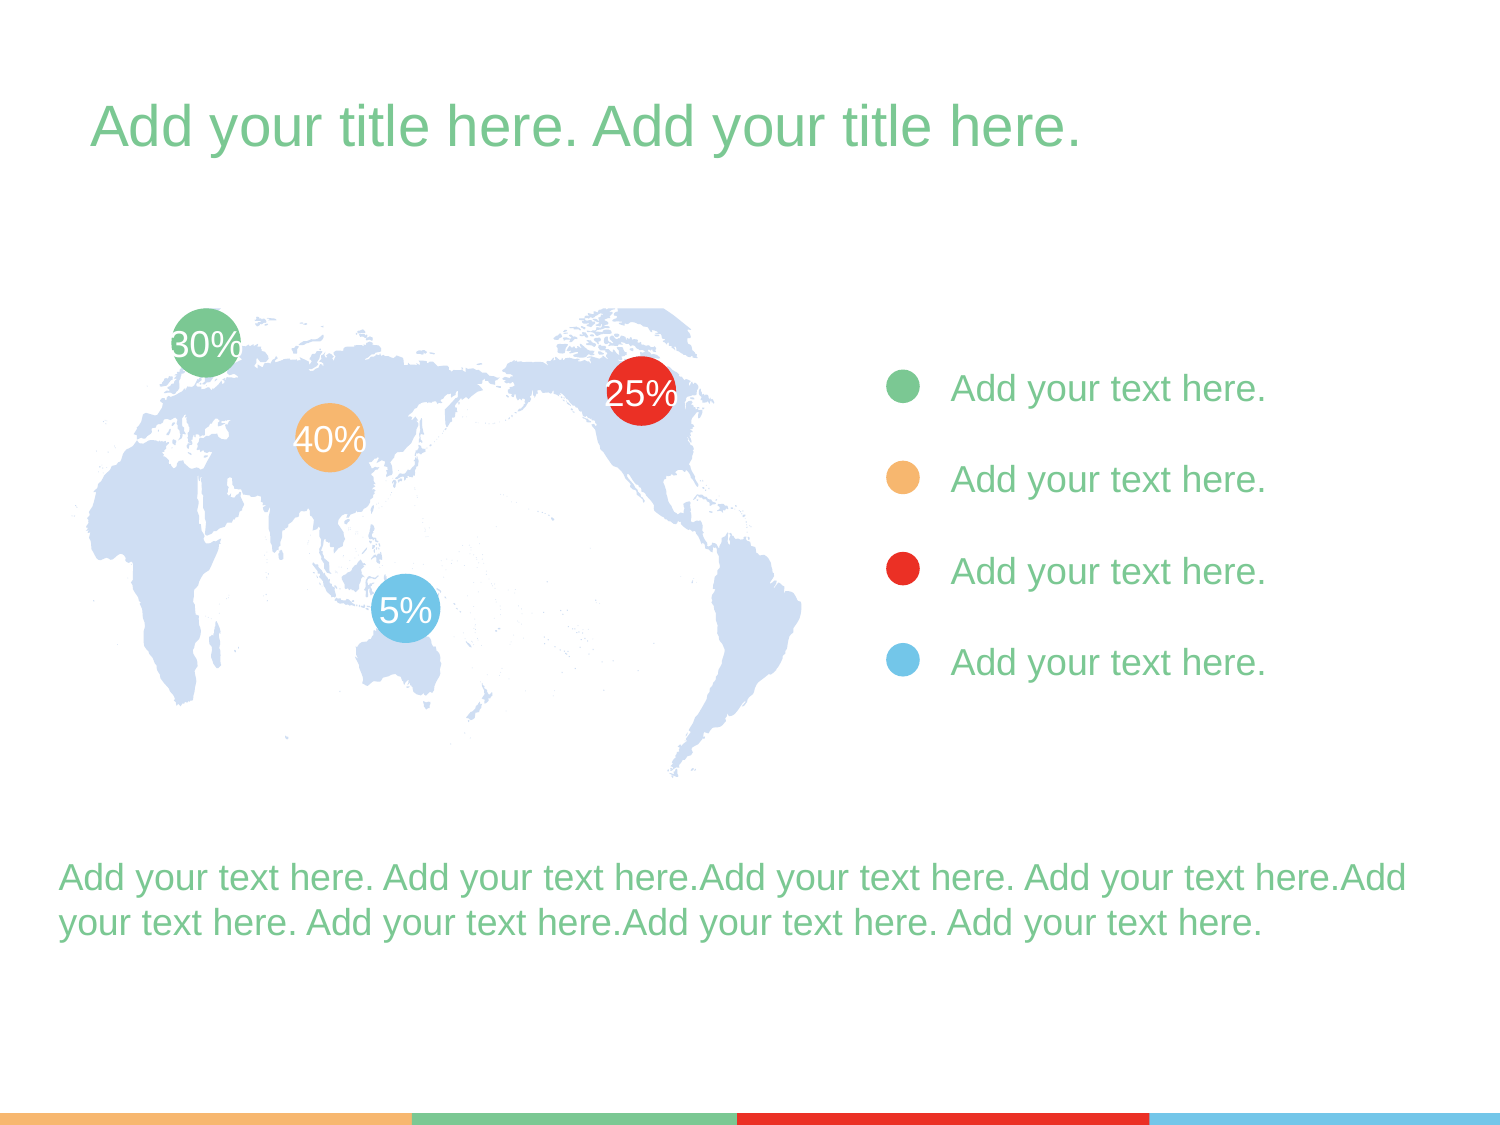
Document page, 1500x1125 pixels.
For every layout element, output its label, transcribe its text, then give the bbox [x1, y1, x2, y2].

text_box [85, 329, 502, 707]
text_box [466, 701, 483, 723]
text_box 5% [371, 573, 441, 643]
text_box Add your text here. Add your text here.Add your text here. Add your text here.Add your text here. Add your text here.Add your text here. Add your text here. [43, 845, 1487, 1008]
text_box Add your text here. [935, 356, 1283, 416]
text_box [886, 642, 920, 677]
title Add your title here. Add your title here. [75, 80, 1425, 166]
text_box Add your text here. [935, 630, 1283, 691]
text_box [423, 701, 431, 710]
text_box 40% [295, 403, 365, 473]
text_box [254, 316, 277, 327]
text_box 30% [171, 308, 241, 378]
text_box 25% [606, 356, 677, 426]
text_box [569, 326, 586, 331]
text_box [886, 551, 920, 586]
text_box [886, 369, 920, 404]
text_box [579, 308, 698, 359]
text_box Add your text here. [935, 539, 1283, 600]
text_box Add your text here. [935, 447, 1283, 508]
text_box [502, 333, 802, 779]
text_box [886, 460, 920, 495]
